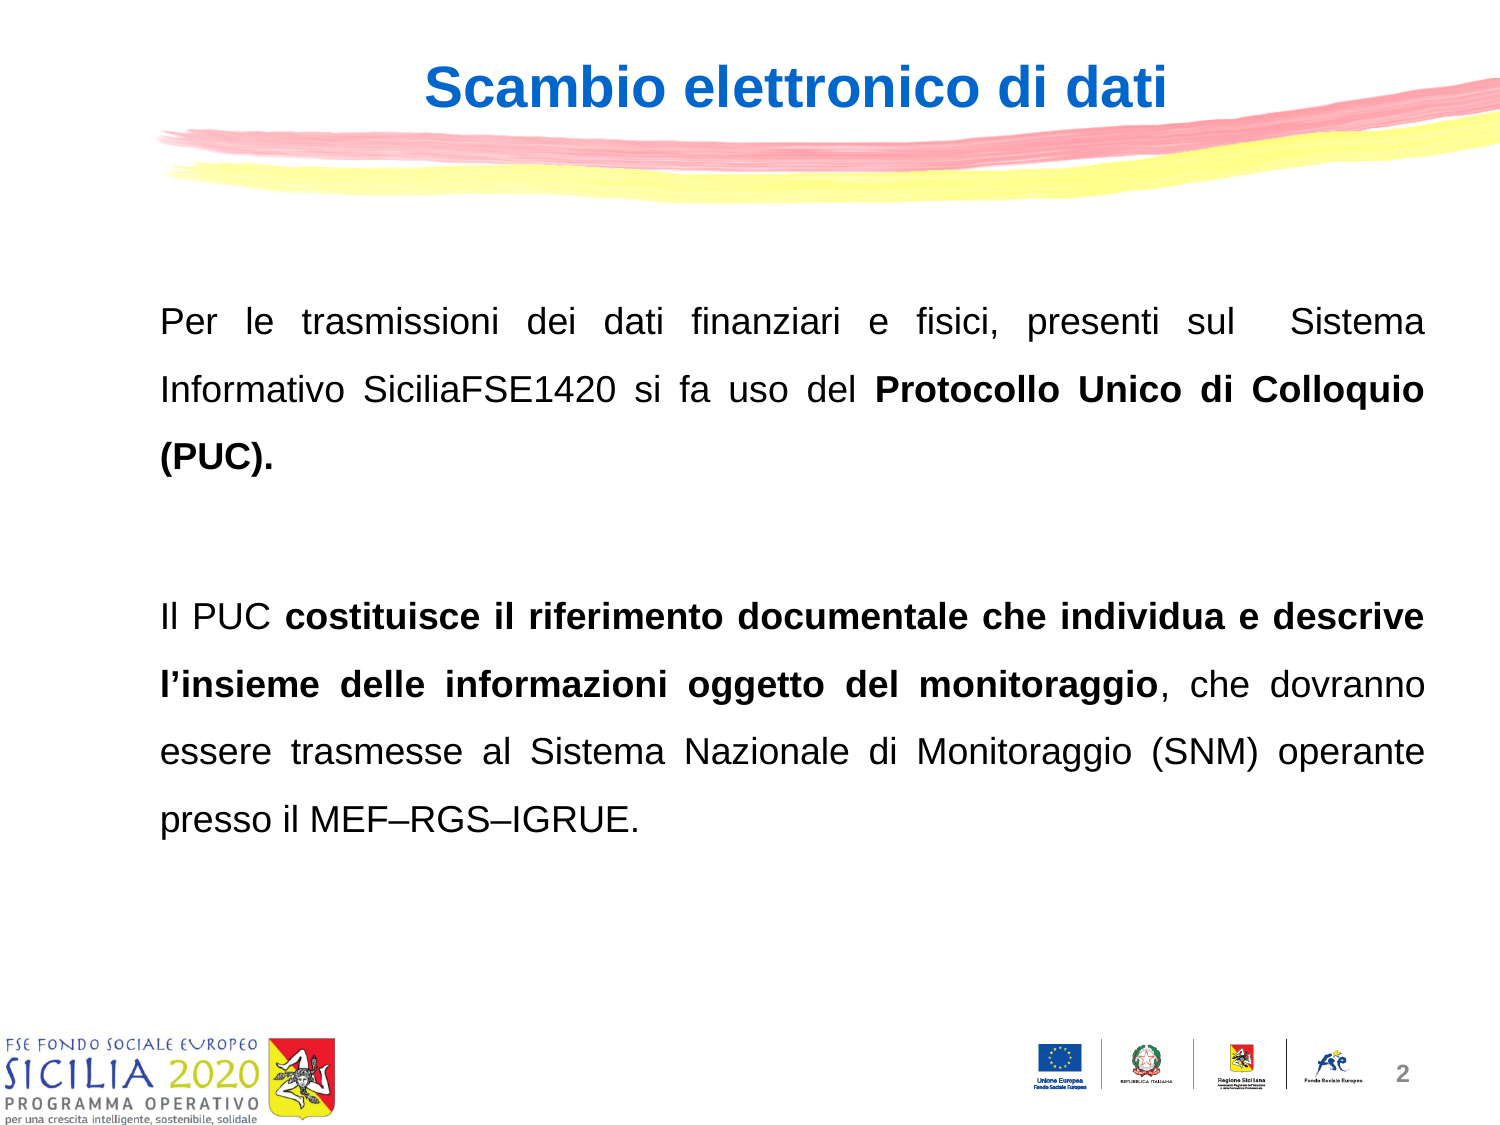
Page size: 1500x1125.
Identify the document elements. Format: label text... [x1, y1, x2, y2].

text_box Scambio elettronico di dati [123, 41, 1471, 76]
text_box Per le trasmissioni dei dati finanziari e fisici, presenti sul Sistema Informativo SiciliaFSE1420 si fa uso del Protocollo Unico di Colloquio (PUC). Il PUC costituisce il riferimento documentale che individua e descrive l’insieme delle informazioni oggetto del monitoraggio, che dovranno essere trasmesse al Sistema Nazionale di Monitoraggio (SNM) operante presso il MEF–RGS–IGRUE. [138, 244, 1447, 950]
picture [1009, 1034, 1377, 1107]
picture [100, 77, 1500, 209]
slide_number 2 [1382, 1042, 1425, 1103]
picture [0, 1031, 348, 1125]
